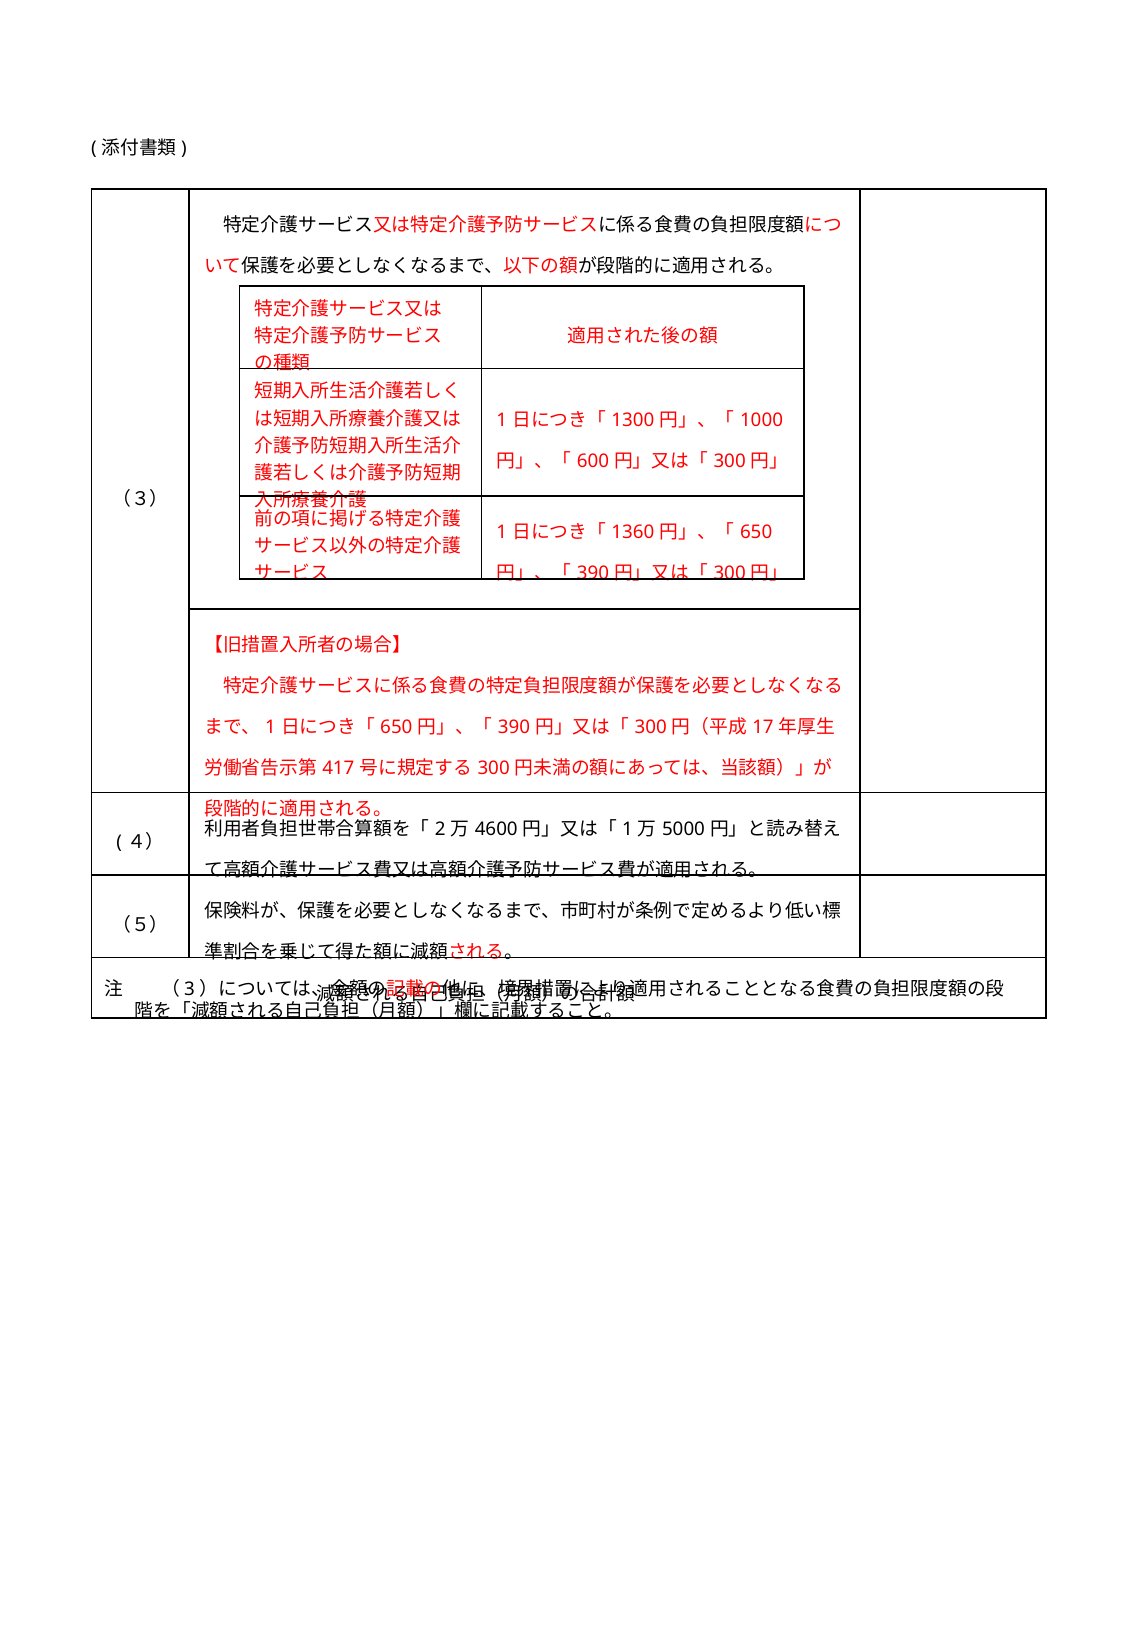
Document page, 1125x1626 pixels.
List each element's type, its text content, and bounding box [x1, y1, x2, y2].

table_cell 短期入所生活介護若しくは短期入所療養介護又は介護予防短期入所生活介護若しくは介護予防短期入所療養介護 [240, 369, 481, 495]
table_cell 前の項に掲げる特定介護サービス以外の特定介護サービス [240, 497, 481, 578]
table_cell 減額される自己負担（月額）の合計額 [92, 958, 860, 969]
table_cell 【旧措置入所者の場合】 特定介護サービスに係る食費の特定負担限度額が保護を必要としなくなるまで、1日につき「650円」、「390円」又は「300円（平成17年厚生労働省告示第417号に規定する300円未満の額にあっては、当該額）」が段階的に適用される。 [190, 610, 859, 792]
table_header [861, 190, 1045, 792]
table_cell [861, 793, 1045, 874]
table_cell 1日につき「1360円」、「650円」、「390円」又は「300円」 [482, 497, 803, 578]
table_cell （５） [92, 876, 188, 957]
table_cell 保険料が、保護を必要としなくなるまで、市町村が条例で定めるより低い標準割合を乗じて得た額に減額される。 [190, 876, 859, 957]
table_cell 利用者負担世帯合算額を「2万4600円」又は「1万5000円」と読み替えて高額介護サービス費又は高額介護予防サービス費が適用される。 [190, 793, 859, 874]
table_cell (４） [92, 793, 188, 874]
table_cell [860, 958, 1045, 1017]
table_header 特定介護サービス又は 特定介護予防サービス の種類 [240, 287, 481, 368]
text_box 注 （3）については、金額の記載の他に、境界措置により適用されることとなる食費の負担限度額の段階を「減額される自己負担（月額）」欄に記載すること。 [90, 969, 1035, 1029]
table_header 特定介護サービス又は特定介護予防サービスに係る食費の負担限度額について保護を必要としなくなるまで、以下の額が段階的に適用される。 [190, 190, 859, 608]
table_cell 1日につき「1300円」、「1000円」、「600円」又は「300円」 [482, 369, 803, 495]
table_cell [861, 876, 1045, 957]
text_box (添付書類) [91, 129, 1037, 166]
table_header （３） [92, 190, 188, 792]
table_header 適用された後の額 [482, 287, 803, 368]
